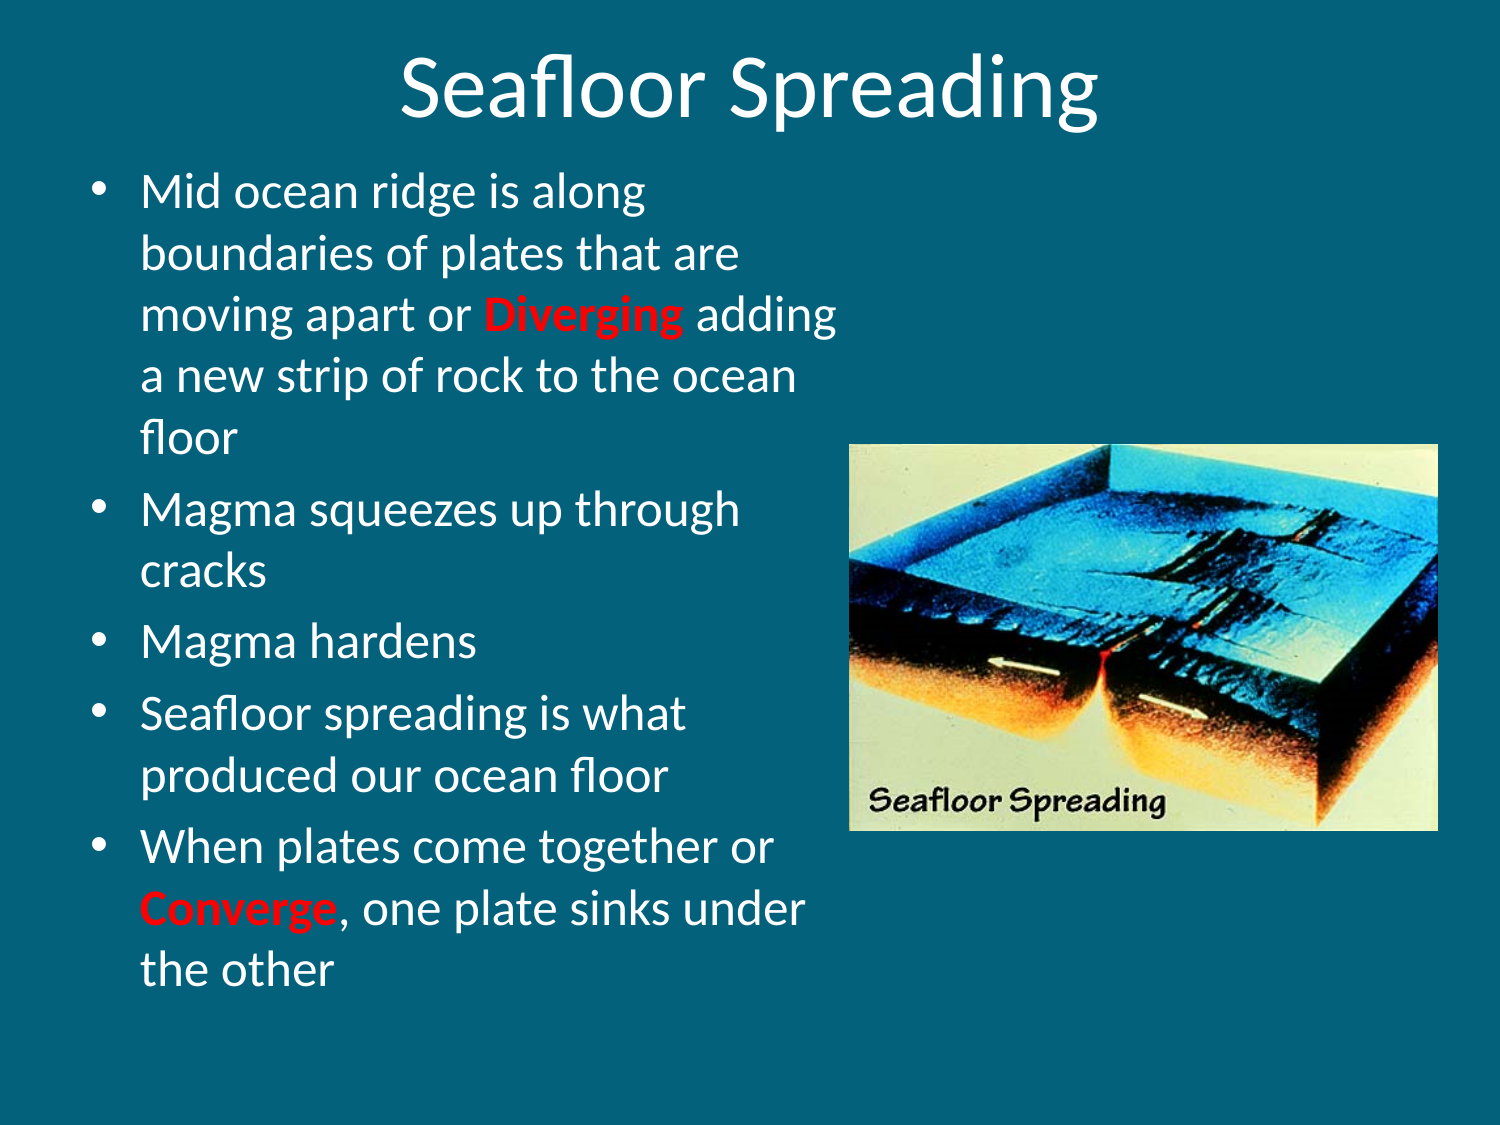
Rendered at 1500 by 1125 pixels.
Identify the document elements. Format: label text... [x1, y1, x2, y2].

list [849, 444, 1438, 832]
title Seafloor Spreading [75, 0, 1425, 163]
list Mid ocean ridge is along boundaries of plates that are moving apart or Diverging adding a new strip of rock to the ocean floor Magma squeezes up through cracks Magma hardens Seafloor spreading is what produced our ocean floor When plates come together or Converge, one plate sinks under the other [75, 149, 875, 1013]
